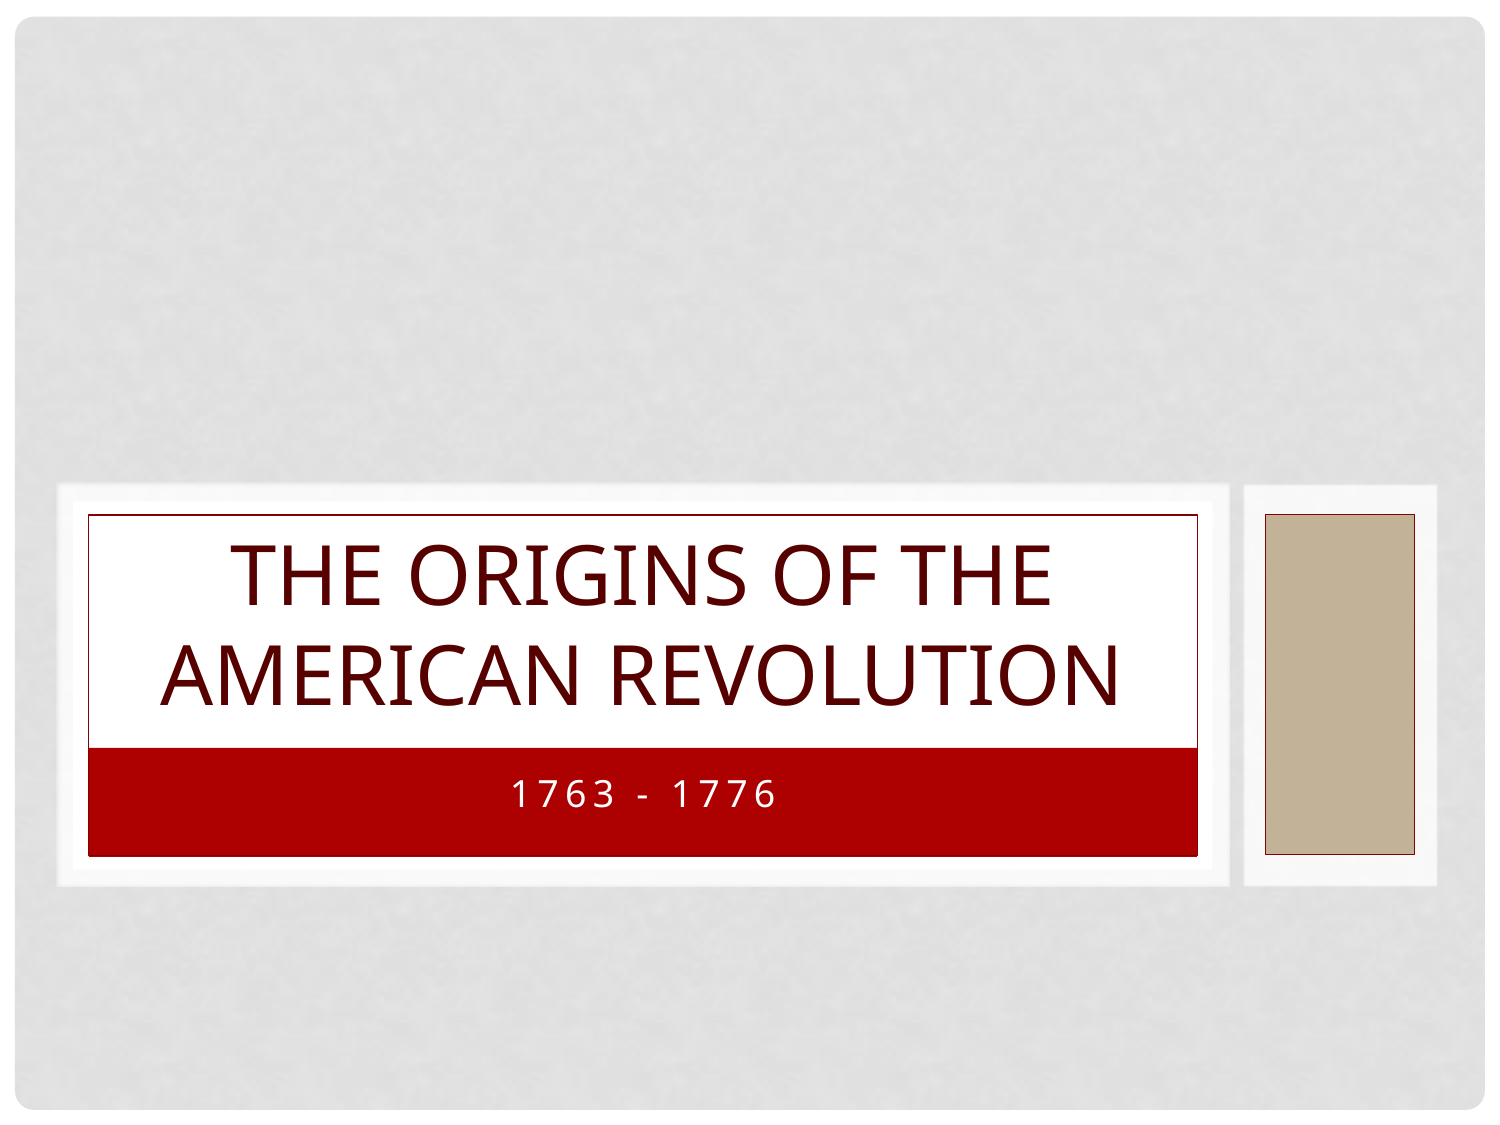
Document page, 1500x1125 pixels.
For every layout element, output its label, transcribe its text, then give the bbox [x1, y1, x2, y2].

subtitle 1763 - 1776 [105, 762, 1181, 838]
title The Origins of the American Revolution [99, 529, 1187, 730]
